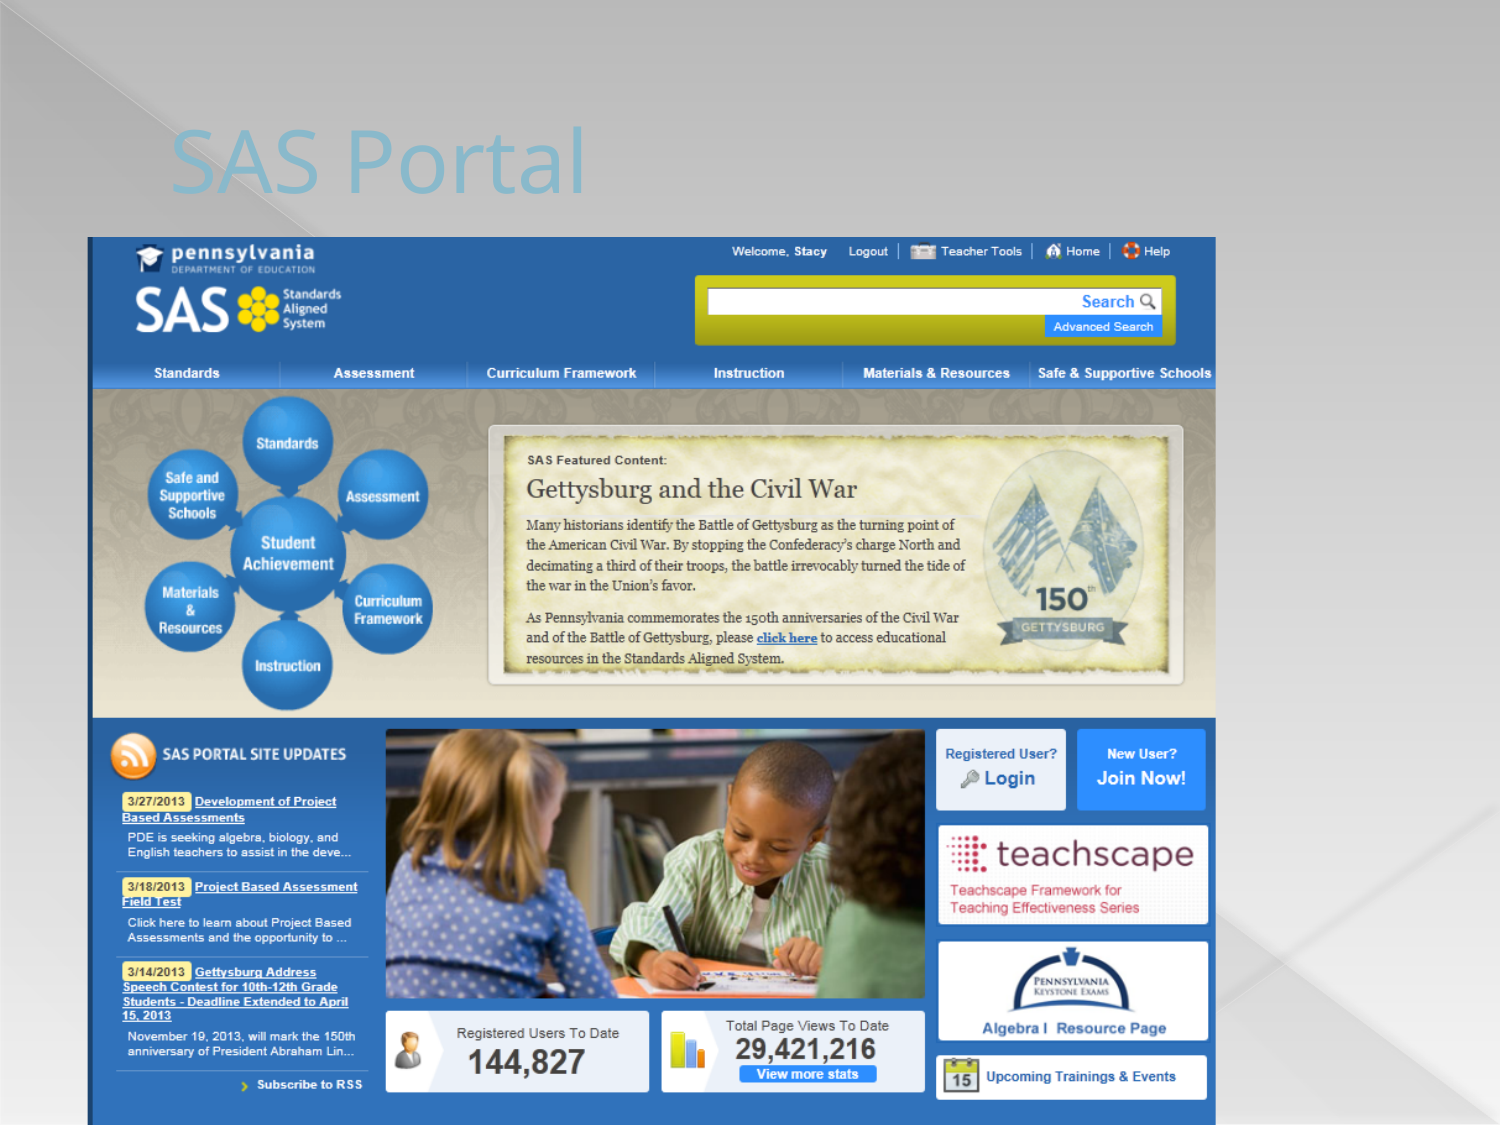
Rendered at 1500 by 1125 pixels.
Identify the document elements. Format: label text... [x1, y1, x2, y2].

title SAS Portal [75, 43, 1425, 274]
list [87, 237, 1216, 1125]
